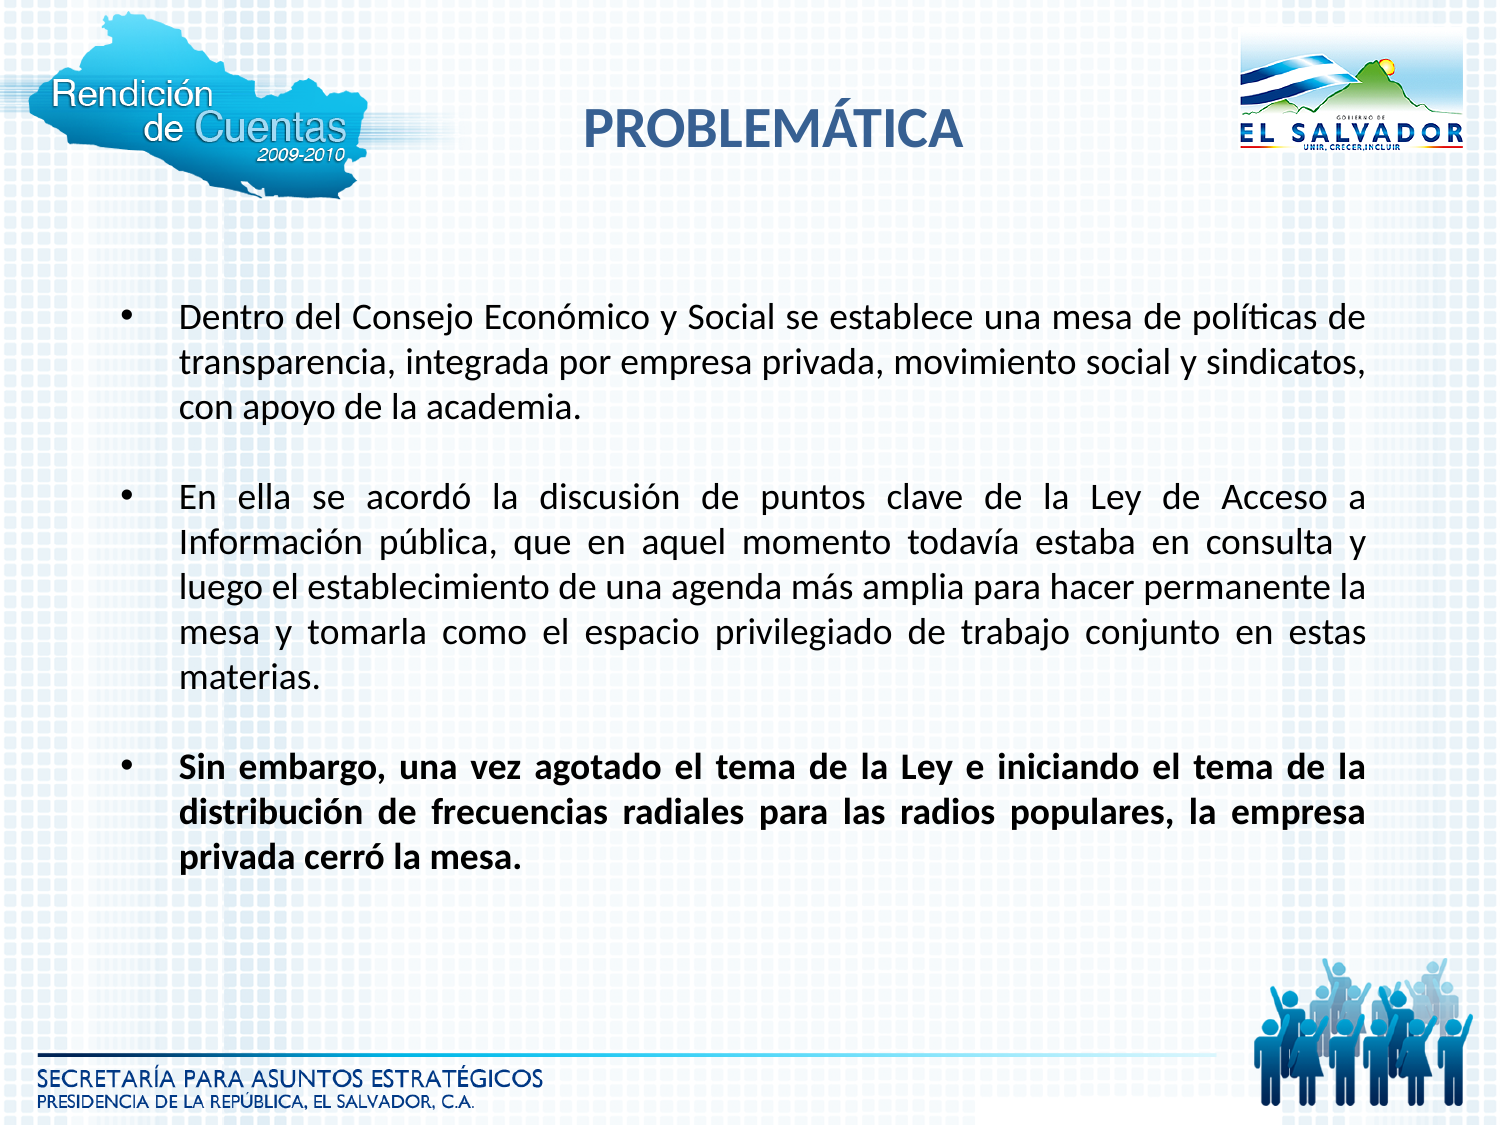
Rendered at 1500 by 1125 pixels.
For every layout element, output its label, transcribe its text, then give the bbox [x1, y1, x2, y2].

picture [0, 0, 1500, 1125]
text_box Dentro del Consejo Económico y Social se establece una mesa de políticas de transparencia, integrada por empresa privada, movimiento social y sindicatos, con apoyo de la academia. En ella se acordó la discusión de puntos clave de la Ley de Acceso a Información pública, que en aquel momento todavía estaba en consulta y luego el establecimiento de una agenda más amplia para hacer permanente la mesa y tomarla como el espacio privilegiado de trabajo conjunto en estas materias. Sin embargo, una vez agotado el tema de la Ley e iniciando el tema de la distribución de frecuencias radiales para las radios populares, la empresa privada cerró la mesa. [105, 284, 1383, 885]
text_box PROBLEMÁTICA [456, 82, 1090, 167]
